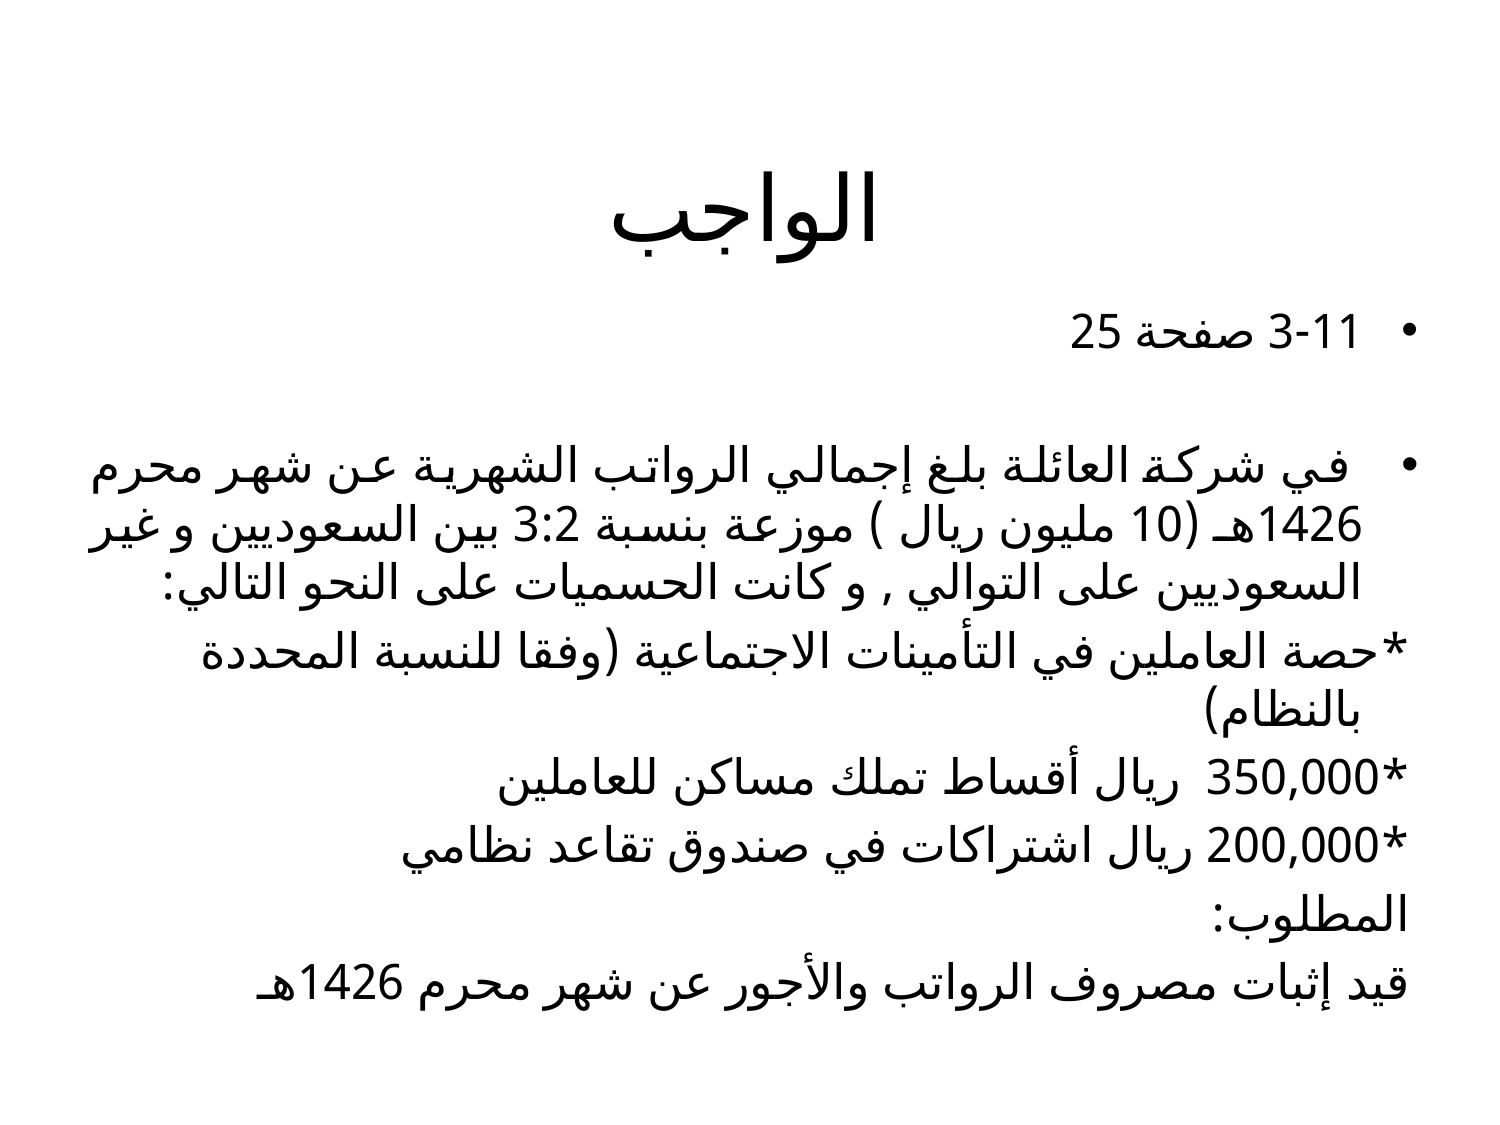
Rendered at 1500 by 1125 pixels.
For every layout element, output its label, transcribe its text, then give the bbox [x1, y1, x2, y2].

title الواجب [70, 117, 1421, 293]
list 3-11 صفحة 25 في شركة العائلة بلغ إجمالي الرواتب الشهرية عن شهر محرم 1426هـ (10 مليون ريال ) موزعة بنسبة 3:2 بين السعوديين و غير السعوديين على التوالي , و كانت الحسميات على النحو التالي: *حصة العاملين في التأمينات الاجتماعية (وفقا للنسبة المحددة بالنظام) *350,000 ريال أقساط تملك مساكن للعاملين *200,000 ريال اشتراكات في صندوق تقاعد نظامي المطلوب: قيد إثبات مصروف الرواتب والأجور عن شهر محرم 1426هـ [75, 292, 1425, 1079]
